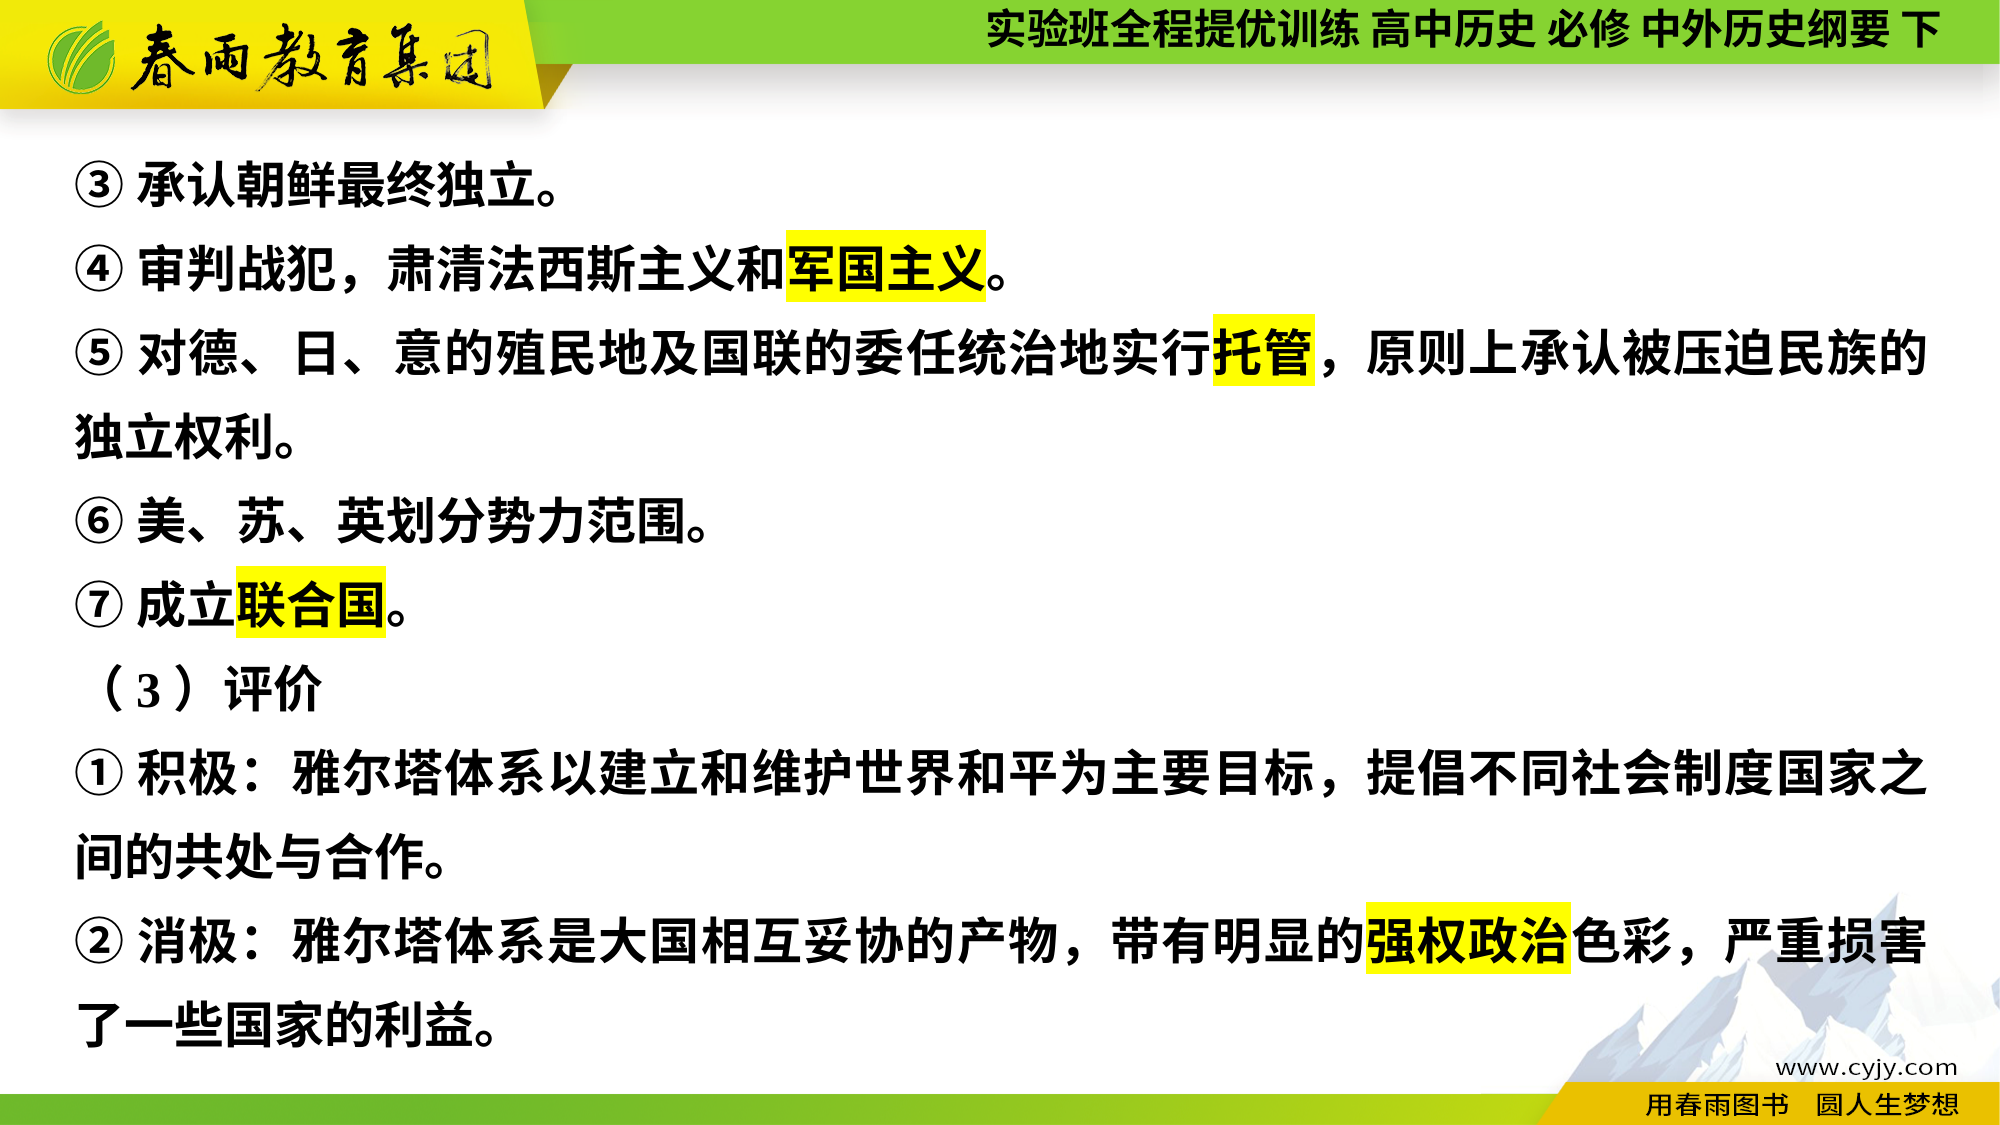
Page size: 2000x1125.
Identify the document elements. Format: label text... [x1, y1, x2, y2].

picture [0, 0, 2000, 1125]
list ③承认朝鲜最终独立。 ④审判战犯，肃清法西斯主义和军国主义。 ⑤对德、日、意的殖民地及国联的委任统治地实行托管，原则上承认被压迫民族的独立权利。 ⑥美、苏、英划分势力范围。 ⑦成立联合国。 （3）评价 ①积极：雅尔塔体系以建立和维护世界和平为主要目标，提倡不同社会制度国家之间的共处与合作。 ②消极：雅尔塔体系是大国相互妥协的产物，带有明显的强权政治色彩，严重损害了一些国家的利益。 [59, 122, 1944, 1061]
